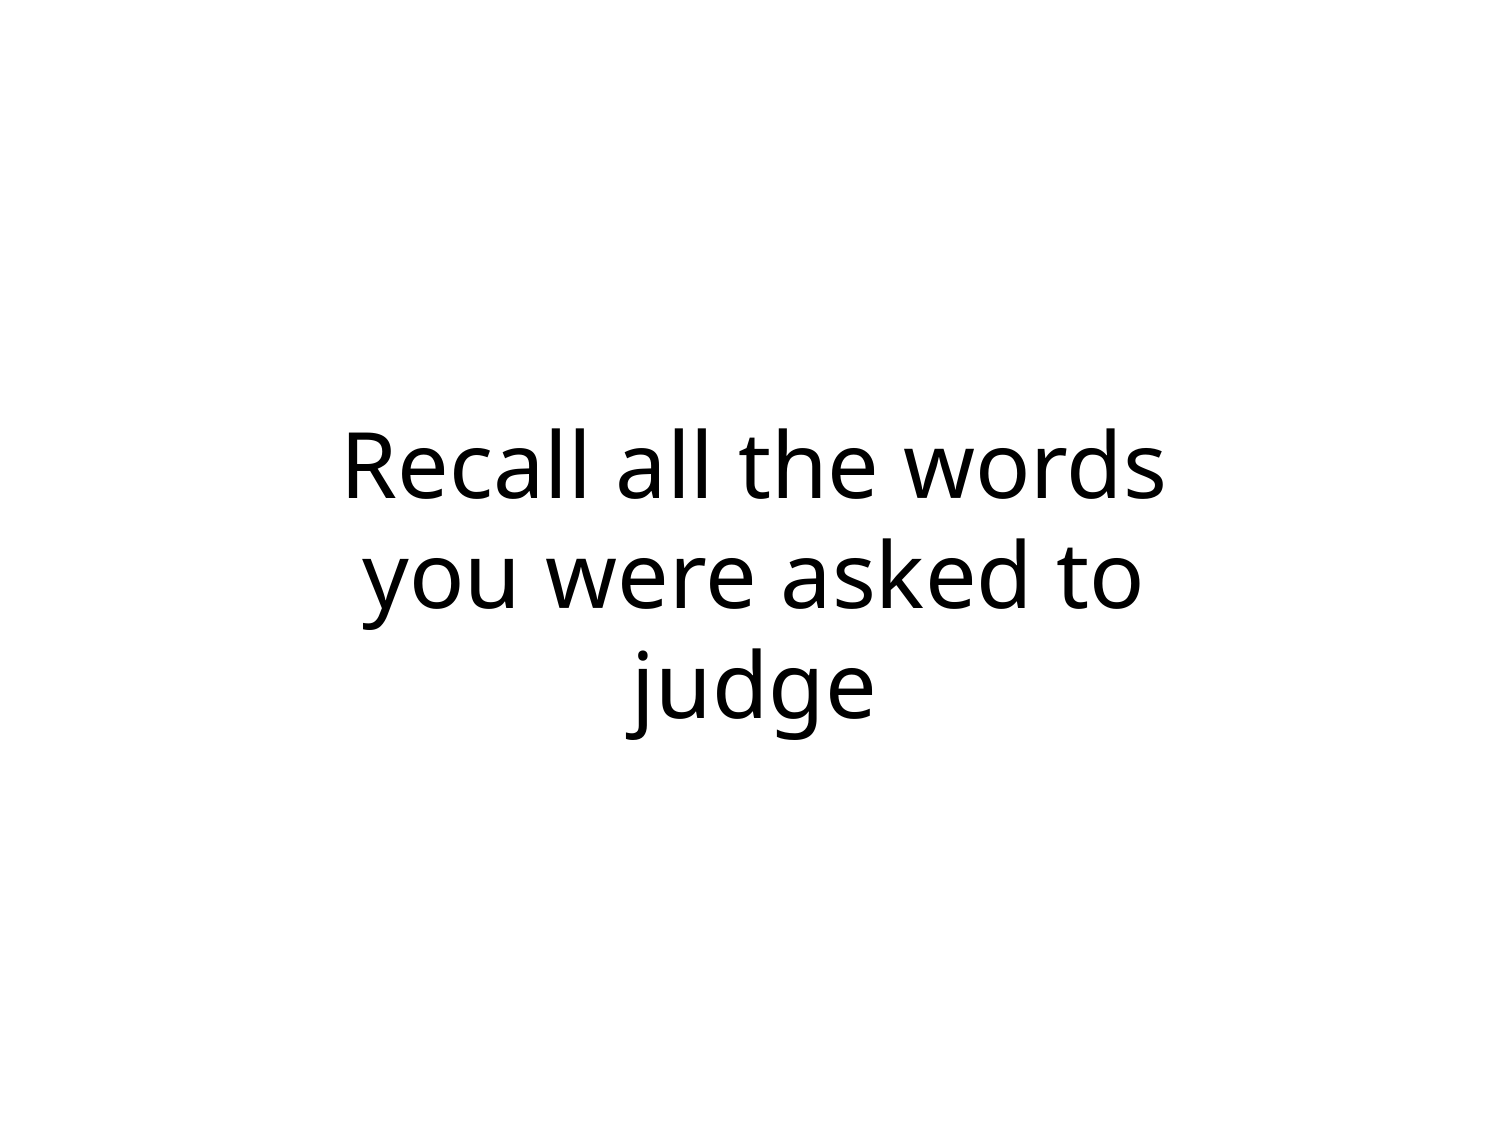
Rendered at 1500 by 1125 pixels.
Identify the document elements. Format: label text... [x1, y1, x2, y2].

text_box Recall all the words you were asked to judge [303, 399, 1206, 744]
